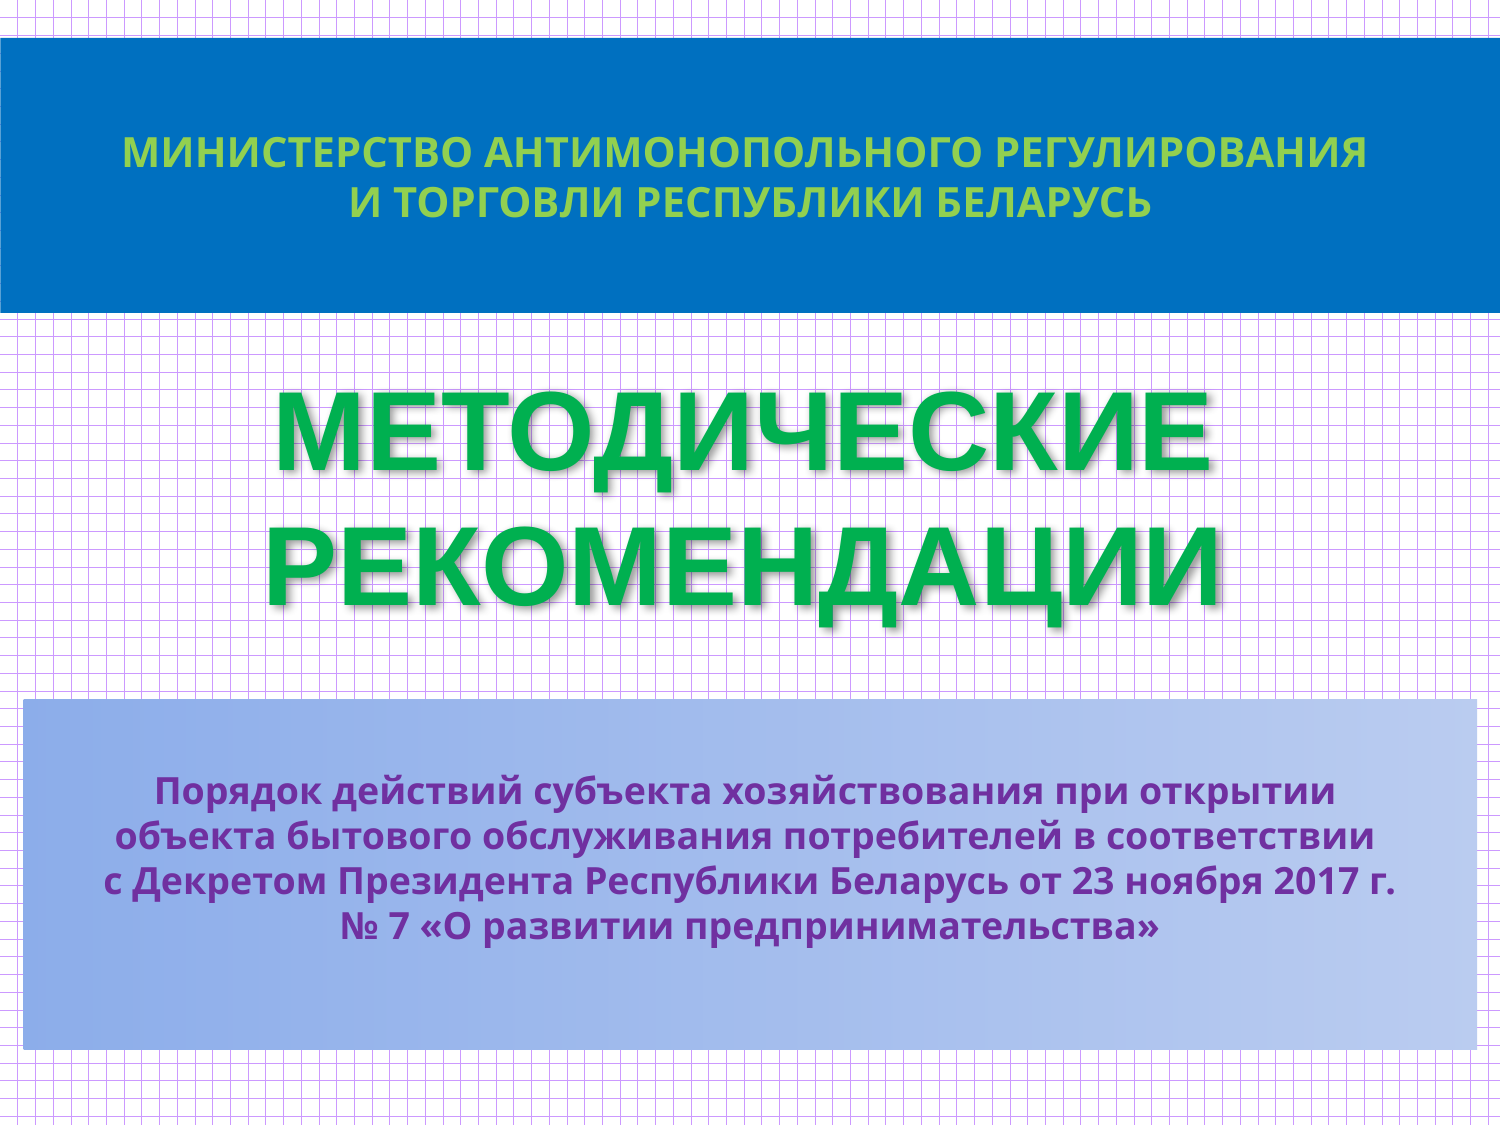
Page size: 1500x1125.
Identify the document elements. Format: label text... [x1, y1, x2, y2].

text_box МИНИCТЕРСТВО АНТИМОНОПОЛЬНОГО РЕГУЛИРОВАНИЯ И ТОРГОВЛИ РЕСПУБЛИКИ БЕЛАРУСЬ [0, 37, 1500, 313]
text_box Порядок действий субъекта хозяйствования при открытии объекта бытового обслуживания потребителей в соответствии с Декретом Президента Республики Беларусь от 23 ноября 2017 г. № 7 «О развитии предпринимательства» [23, 699, 1478, 1050]
text_box МЕТОДИЧЕСКИЕ РЕКОМЕНДАЦИИ [174, 349, 1313, 635]
